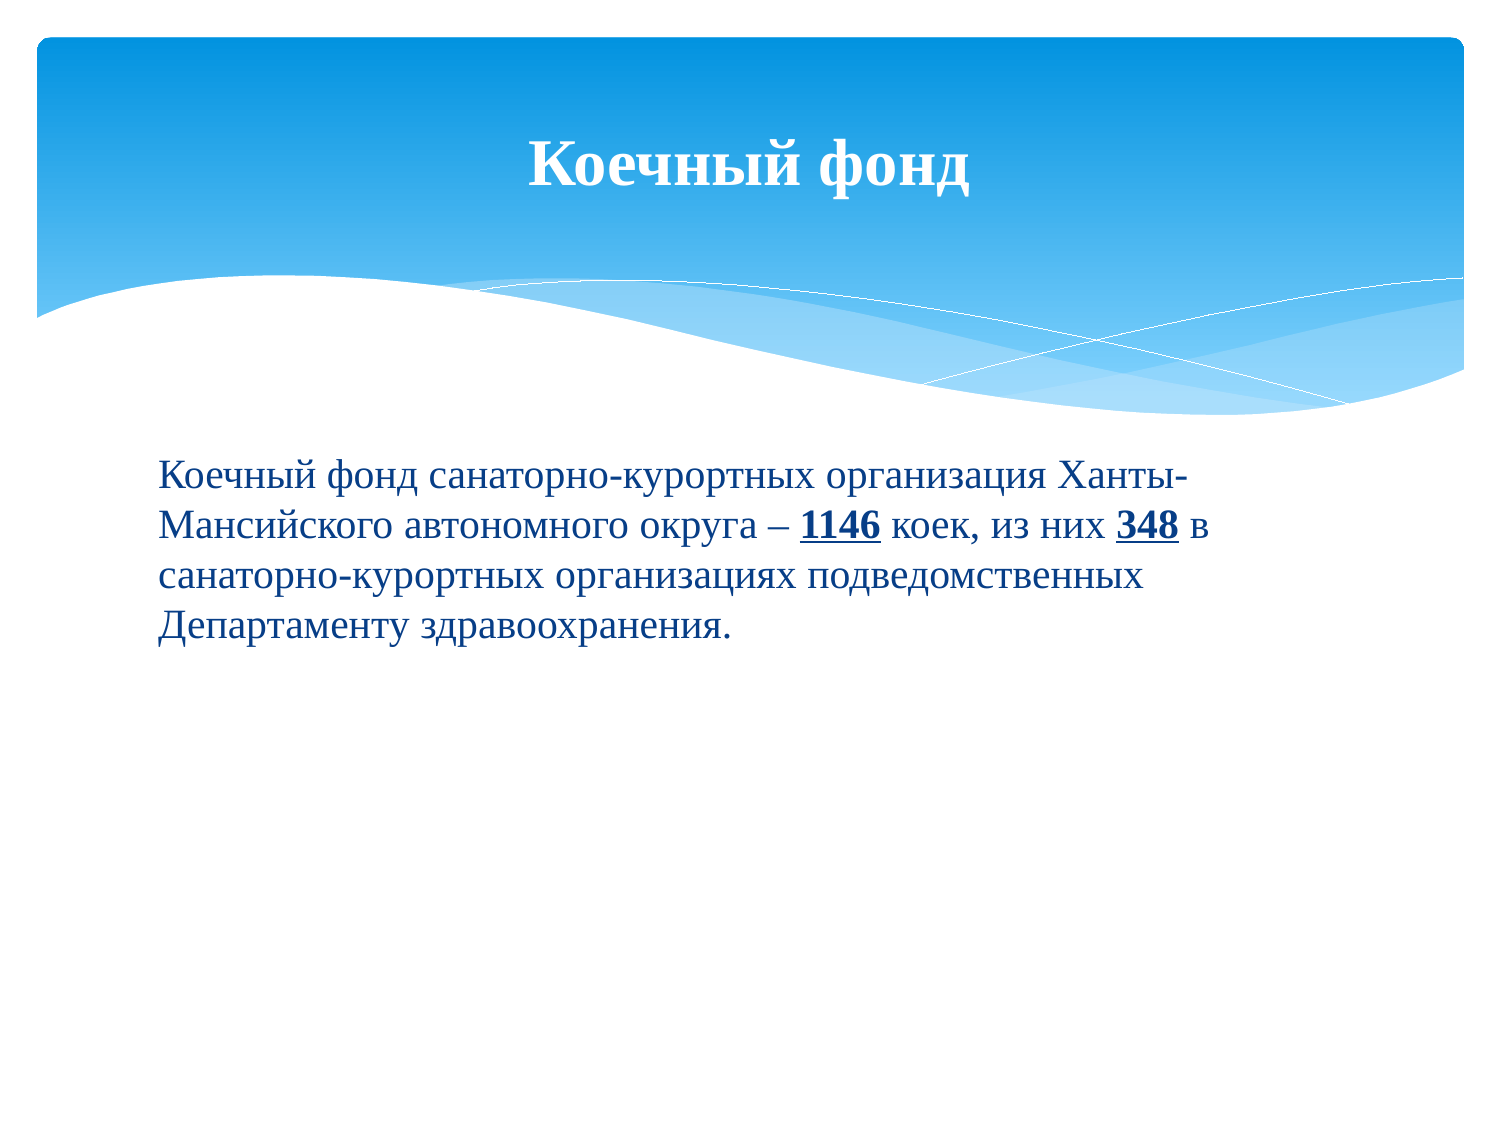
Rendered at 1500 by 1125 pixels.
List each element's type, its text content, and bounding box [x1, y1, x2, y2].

title Коечный фонд [75, 55, 1425, 261]
list Коечный фонд санаторно-курортных организация Ханты-Мансийского автономного округа – 1146 коек, из них 348 в санаторно-курортных организациях подведомственных Департаменту здравоохранения. [143, 438, 1359, 1005]
